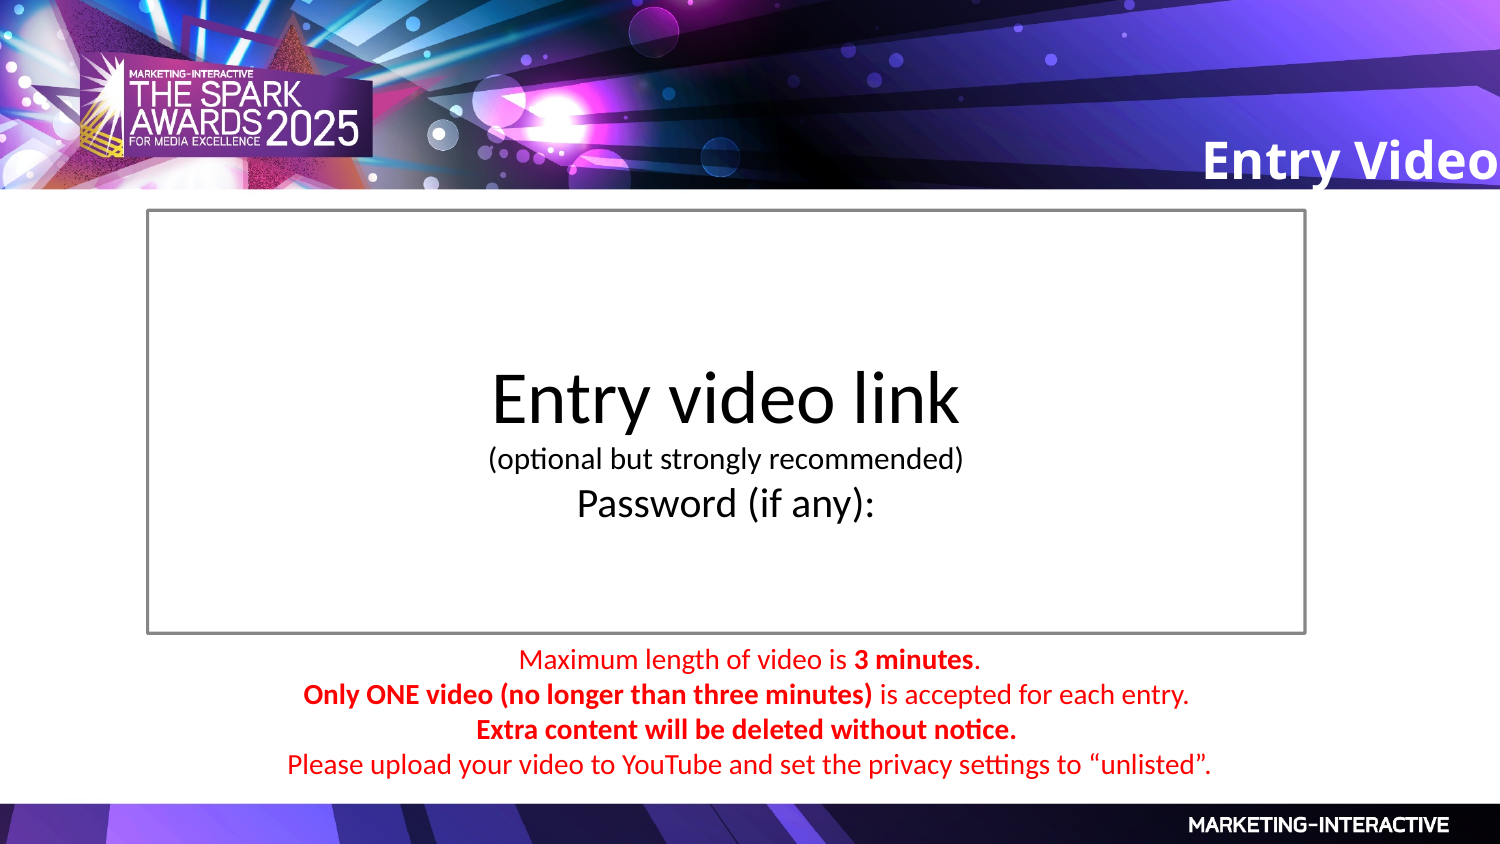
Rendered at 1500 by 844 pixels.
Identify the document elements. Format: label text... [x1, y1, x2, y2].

text_box Entry Video [1187, 114, 1500, 202]
text_box Entry video link (optional but strongly recommended) Password (if any): [147, 210, 1306, 634]
text_box Maximum length of video is 3 minutes. Only ONE video (no longer than three minutes) is accepted for each entry. Extra content will be deleted without notice. Please upload your video to YouTube and set the privacy settings to “unlisted”. [99, 633, 1401, 788]
picture [0, 0, 1500, 844]
